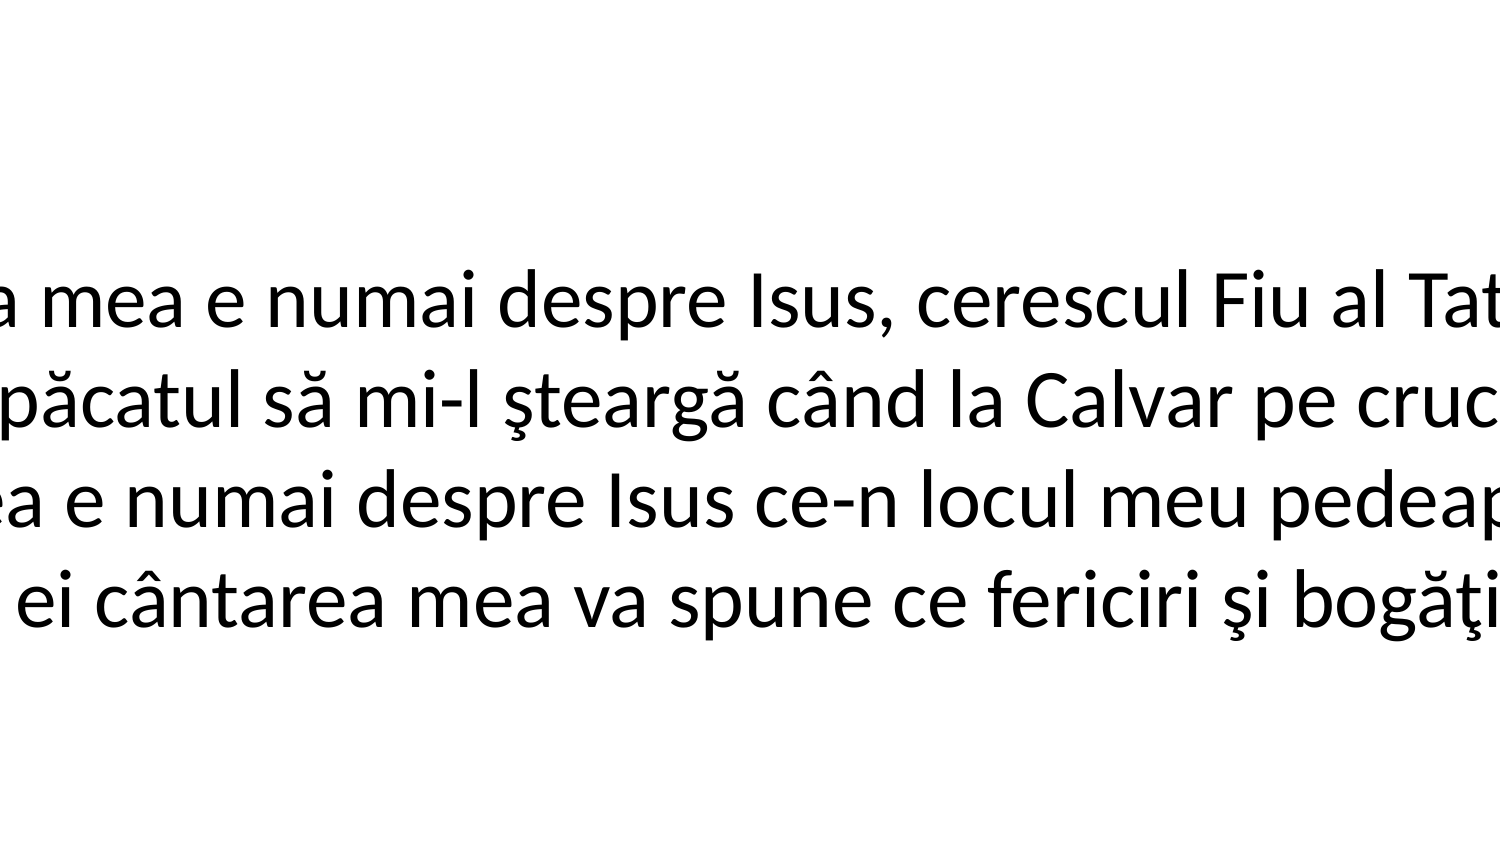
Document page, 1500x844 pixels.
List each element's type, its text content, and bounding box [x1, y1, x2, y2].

text_box 1. Cântarea mea e numai despre Isus, cerescul Fiu al Tatălui slăvit. El a venit păcatul să mi-l şteargă când la Calvar pe cruce a murit. Cântarea mea e numai despre Isus ce-n locul meu pedeapsa a purtat, și-n versul ei cântarea mea va spune ce fericiri şi bogăţii mi-a dat. [0, 192, 1500, 652]
